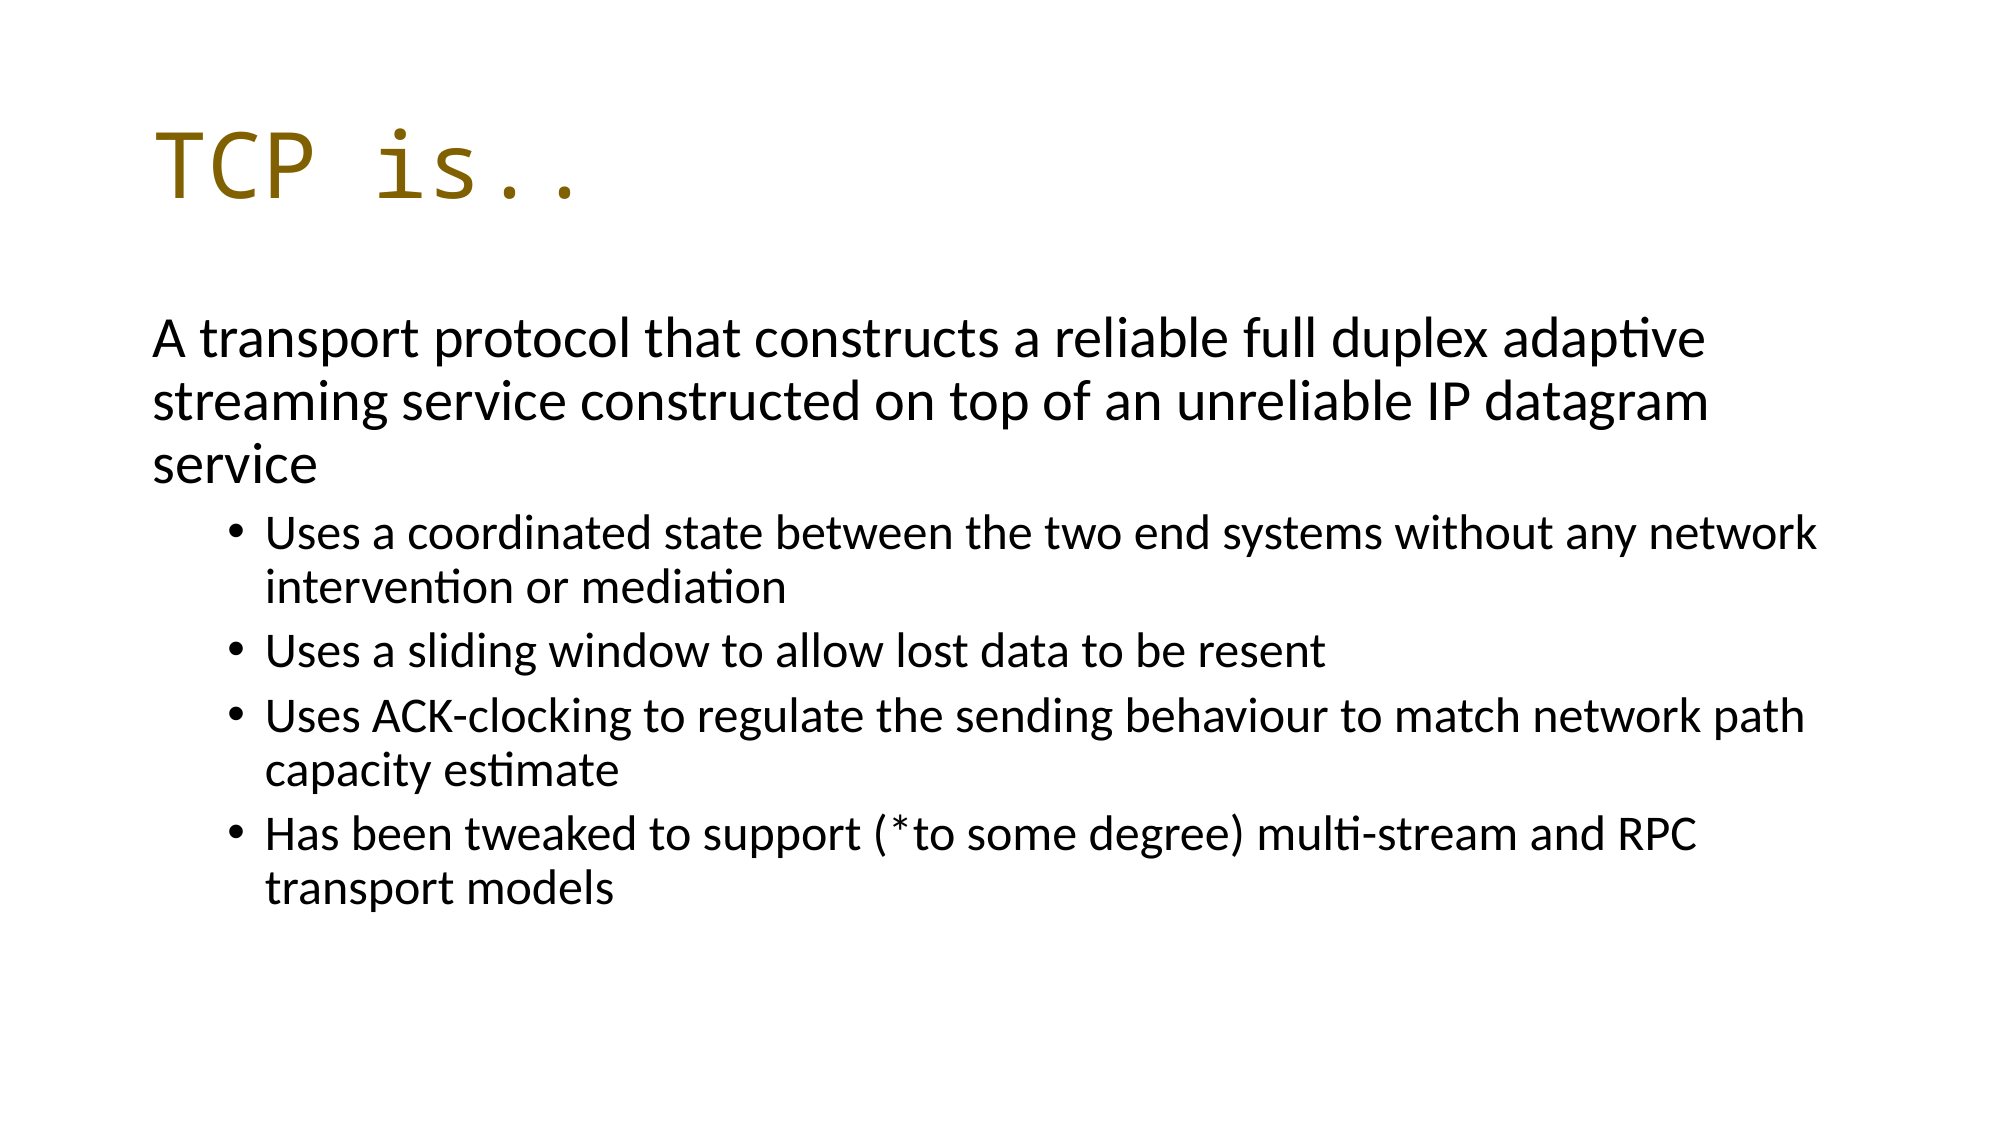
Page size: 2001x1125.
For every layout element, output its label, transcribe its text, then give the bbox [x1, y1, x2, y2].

title TCP is.. [137, 59, 1863, 278]
list A transport protocol that constructs a reliable full duplex adaptive streaming service constructed on top of an unreliable IP datagram service Uses a coordinated state between the two end systems without any network intervention or mediation Uses a sliding window to allow lost data to be resent Uses ACK-clocking to regulate the sending behaviour to match network path capacity estimate Has been tweaked to support (*to some degree) multi-stream and RPC transport models [137, 299, 1863, 1014]
